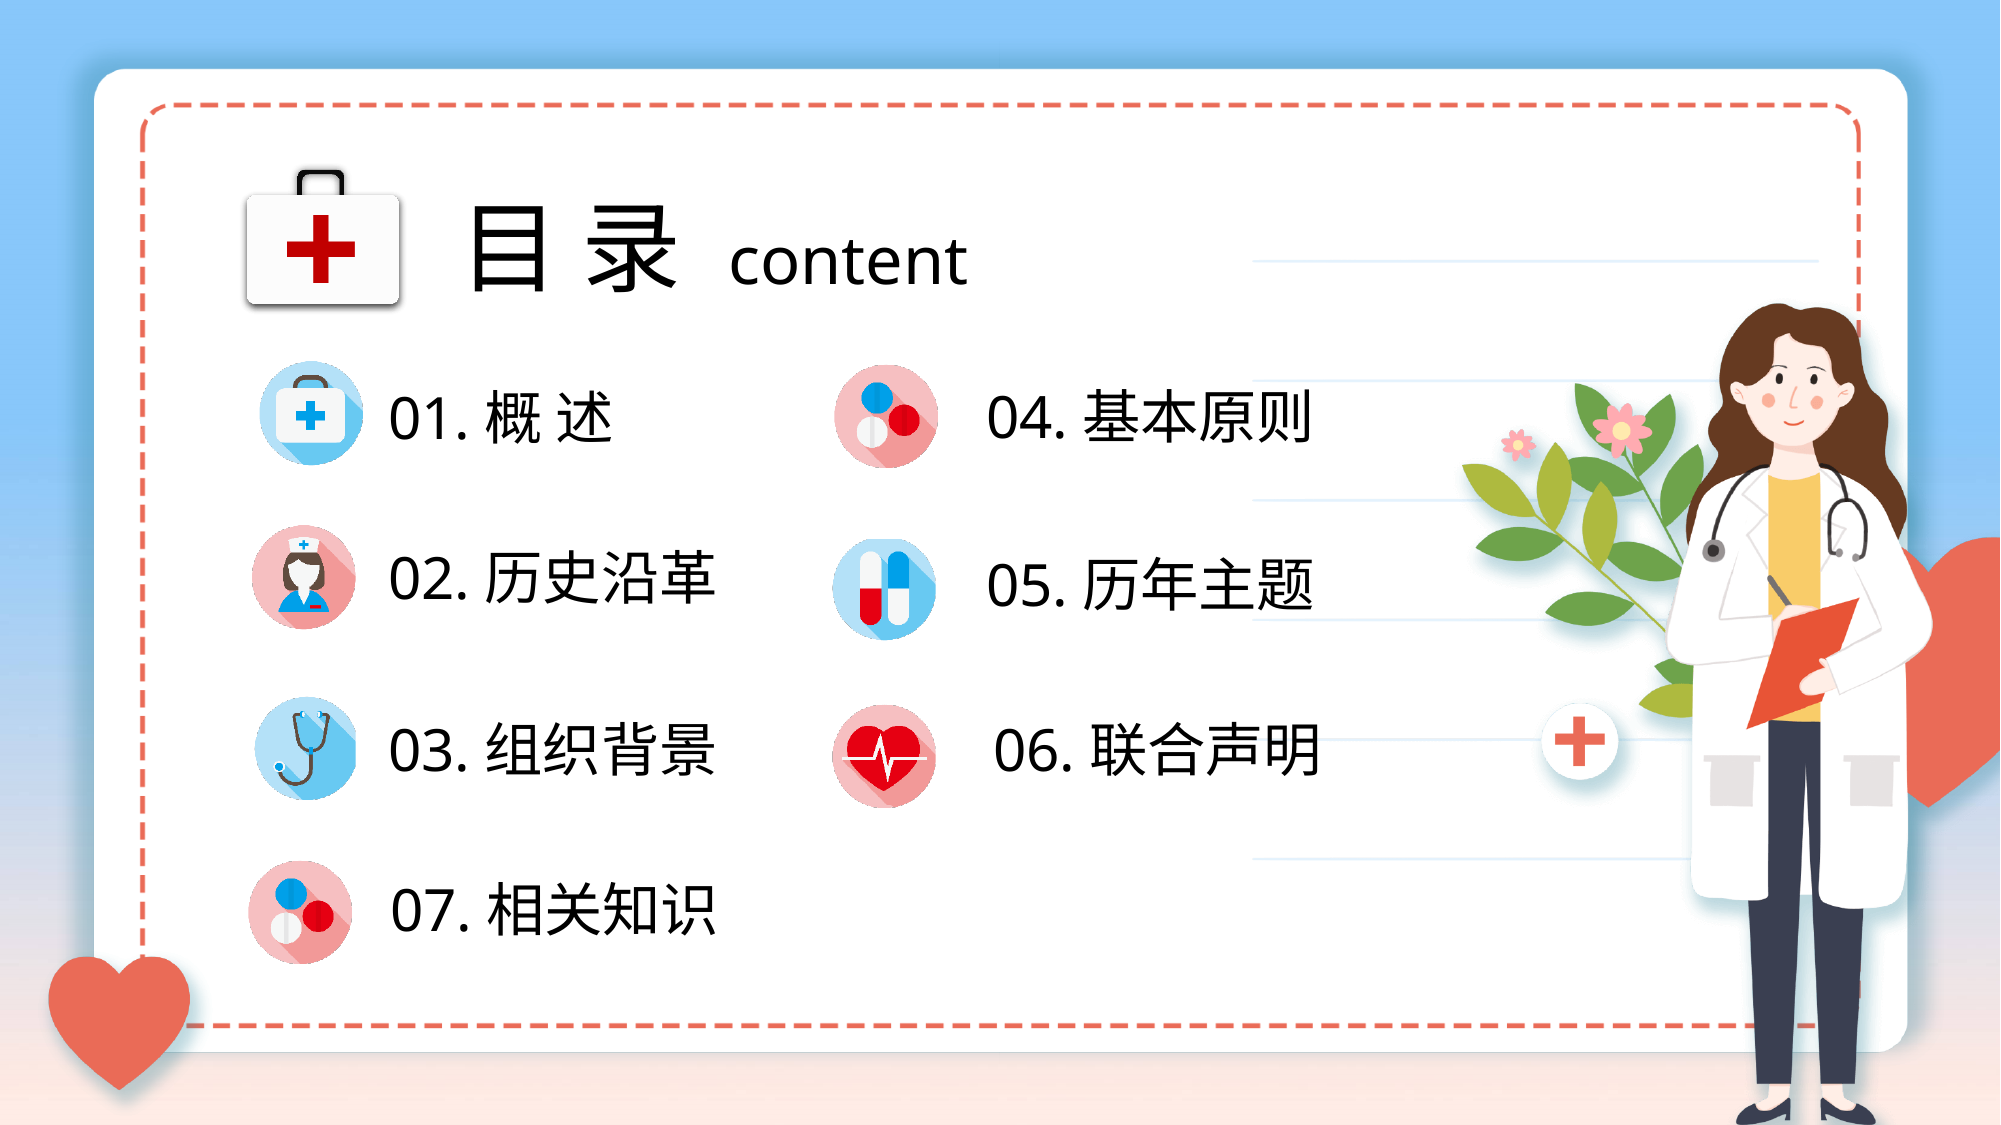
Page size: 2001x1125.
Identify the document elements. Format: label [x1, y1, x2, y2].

text_box [35, 35, 1965, 1090]
picture [0, 0, 2000, 1125]
